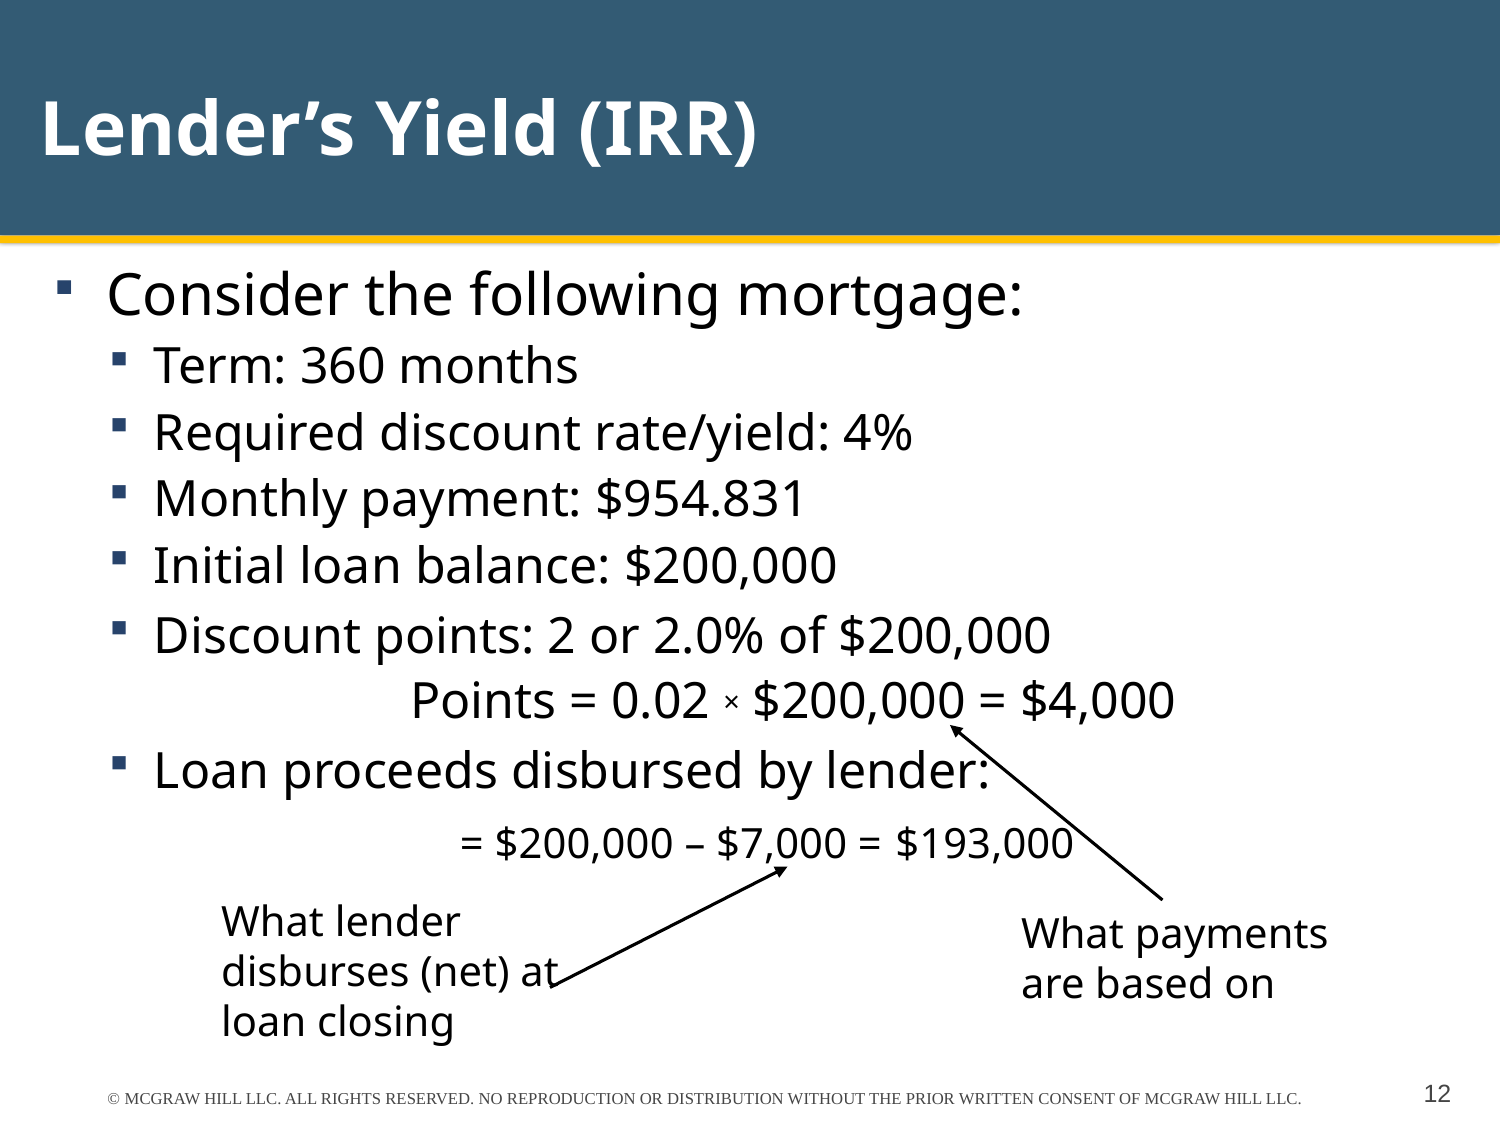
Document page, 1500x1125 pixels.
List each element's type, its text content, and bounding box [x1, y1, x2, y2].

footer © MCGRAW HILL LLC. ALL RIGHTS RESERVED. NO REPRODUCTION OR DISTRIBUTION WITHOUT THE PRIOR WRITTEN CONSENT OF MCGRAW HILL LLC. [75, 1062, 1337, 1108]
text_box [949, 724, 1163, 901]
list Consider the following mortgage: Term: 360 months Required discount rate/yield: 4% Monthly payment: $954.831 Initial loan balance: $200,000 Discount points: 2 or 2.0% of $200,000 Points = 0.02 × $200,000 = $4,000 Loan proceeds disbursed by lender: = $200,000 – $7,000 = $193,000 [24, 249, 1450, 1075]
text_box What payments are based on [1006, 899, 1375, 1015]
slide_number 12 [1345, 1062, 1467, 1108]
title Lender’s Yield (IRR) [24, 37, 1375, 213]
text_box [549, 866, 788, 988]
text_box What lender disburses (net) at loan closing [206, 887, 575, 1053]
